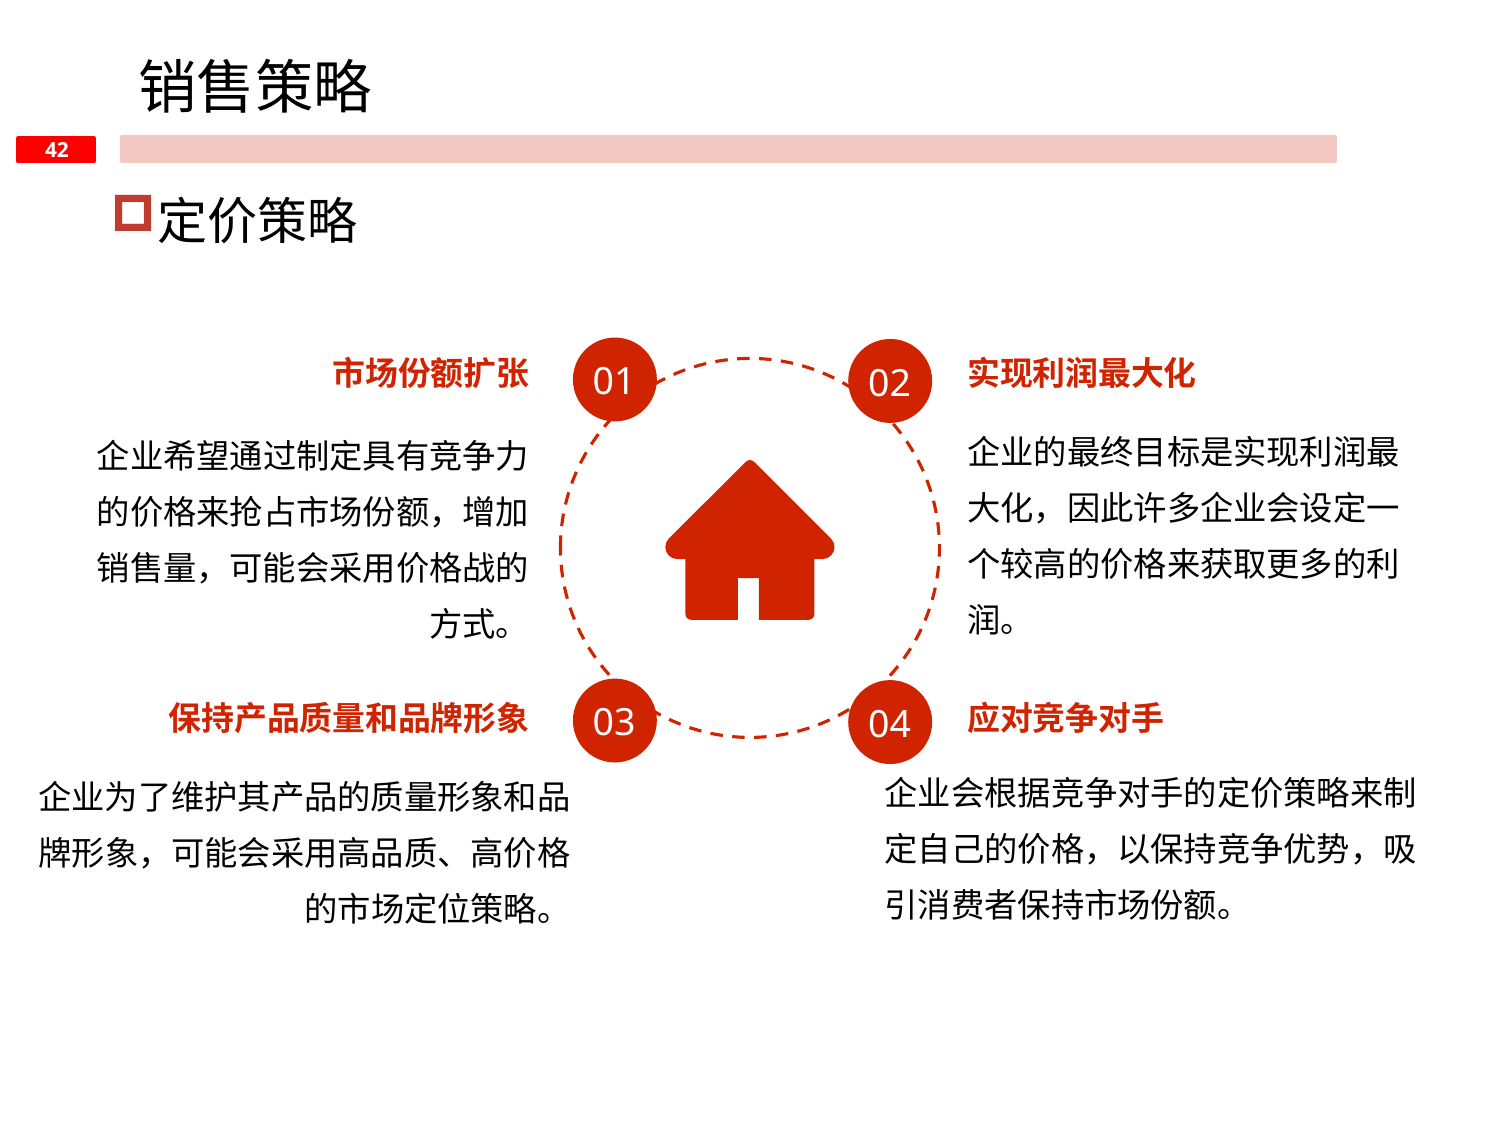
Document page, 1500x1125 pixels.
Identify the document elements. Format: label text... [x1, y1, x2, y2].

text_box [859, 410, 921, 423]
text_box 04 [824, 694, 955, 751]
text_box 实现利润最大化 [953, 337, 1434, 400]
text_box [17, 129, 97, 189]
text_box [560, 358, 940, 738]
text_box 02 [824, 352, 955, 410]
text_box [584, 678, 646, 692]
text_box 企业的最终目标是实现利润最大化，因此许多企业会设定一个较高的价格来获取更多的利润。 [953, 408, 1434, 548]
text_box 市场份额扩张 [62, 337, 544, 400]
text_box [584, 749, 646, 763]
text_box 定价策略 [96, 181, 1081, 276]
text_box 03 [549, 692, 680, 749]
text_box 应对竞争对手 [953, 682, 1434, 744]
text_box [584, 337, 646, 351]
text_box [859, 751, 921, 765]
text_box [859, 338, 921, 352]
text_box 保持产品质量和品牌形象 [62, 682, 544, 744]
text_box [584, 408, 646, 422]
text_box 企业会根据竞争对手的定价策略来制定自己的价格，以保持竞争优势，吸引消费者保持市场份额。 [870, 749, 1434, 891]
text_box 01 [549, 351, 680, 408]
text_box 企业为了维护其产品的质量形象和品牌形象，可能会采用高品质、高价格的市场定位策略。 [17, 753, 585, 894]
text_box 企业希望通过制定具有竞争力的价格来抢占市场份额，增加销售量，可能会采用价格战的方式。 [62, 412, 544, 552]
text_box [859, 680, 922, 694]
text_box [665, 460, 835, 620]
text_box 销售策略 [123, 42, 958, 128]
